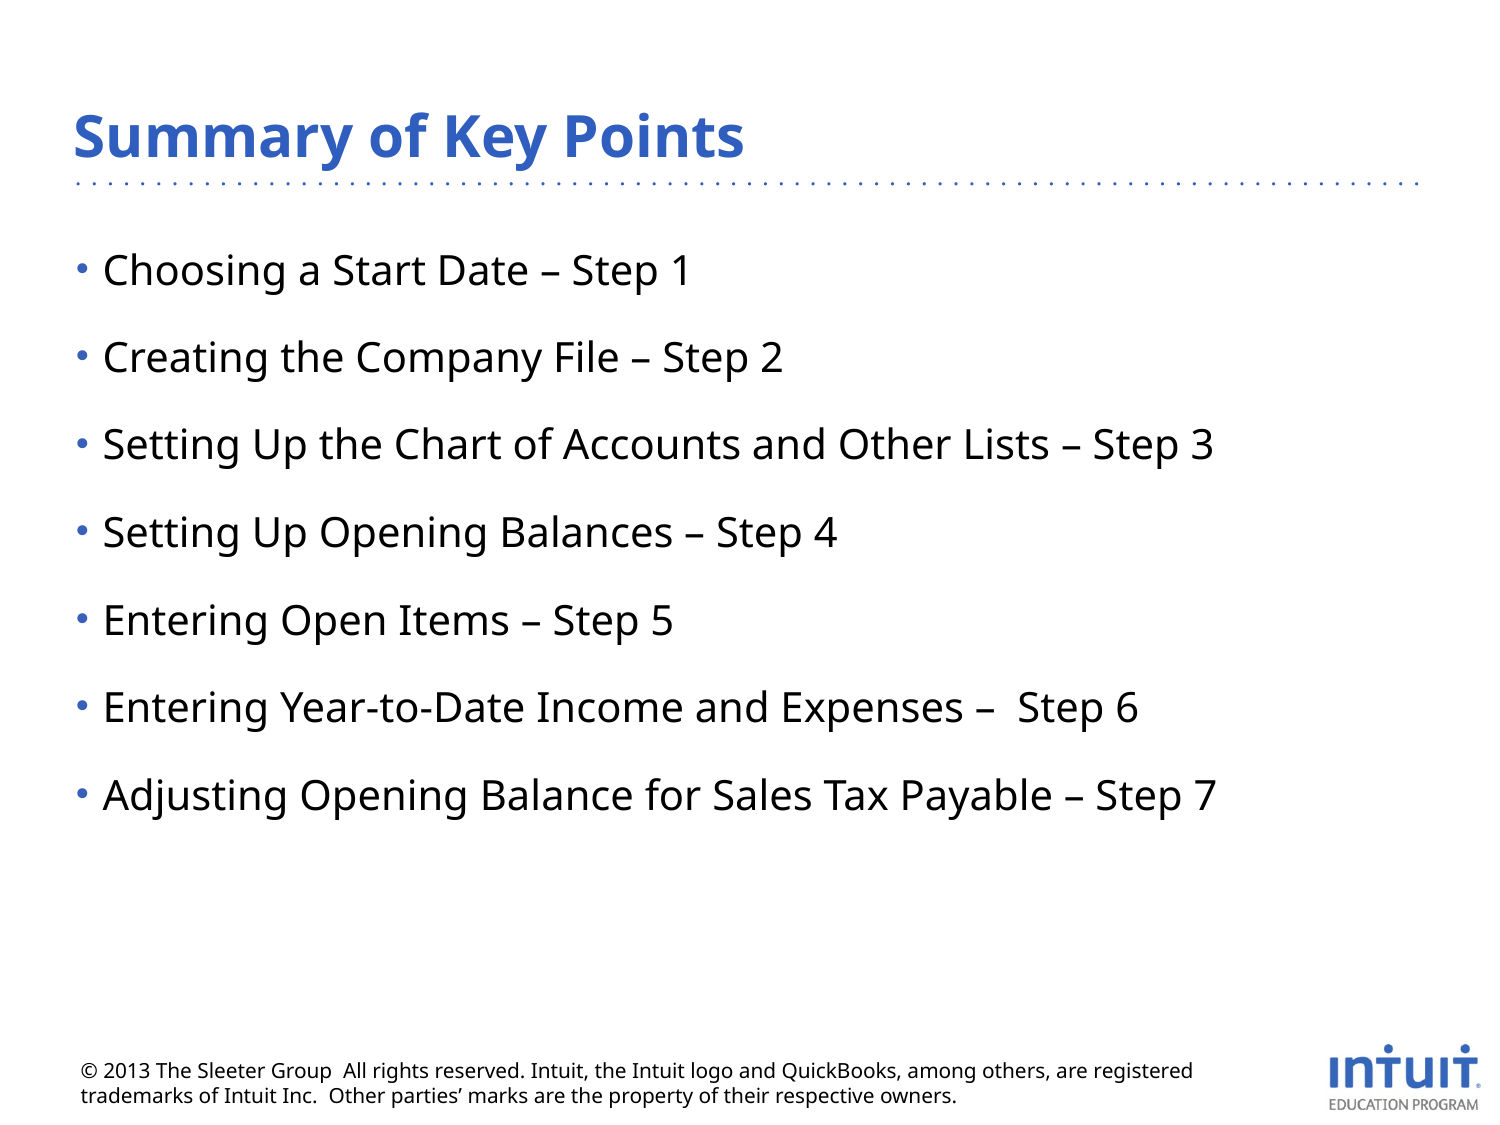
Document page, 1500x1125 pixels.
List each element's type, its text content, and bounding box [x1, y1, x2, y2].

list Choosing a Start Date – Step 1 Creating the Company File – Step 2 Setting Up the Chart of Accounts and Other Lists – Step 3 Setting Up Opening Balances – Step 4 Entering Open Items – Step 5 Entering Year-to-Date Income and Expenses – Step 6 Adjusting Opening Balance for Sales Tax Payable – Step 7 [75, 235, 1424, 1012]
title Summary of Key Points [73, 62, 1424, 169]
picture [1325, 1039, 1485, 1116]
